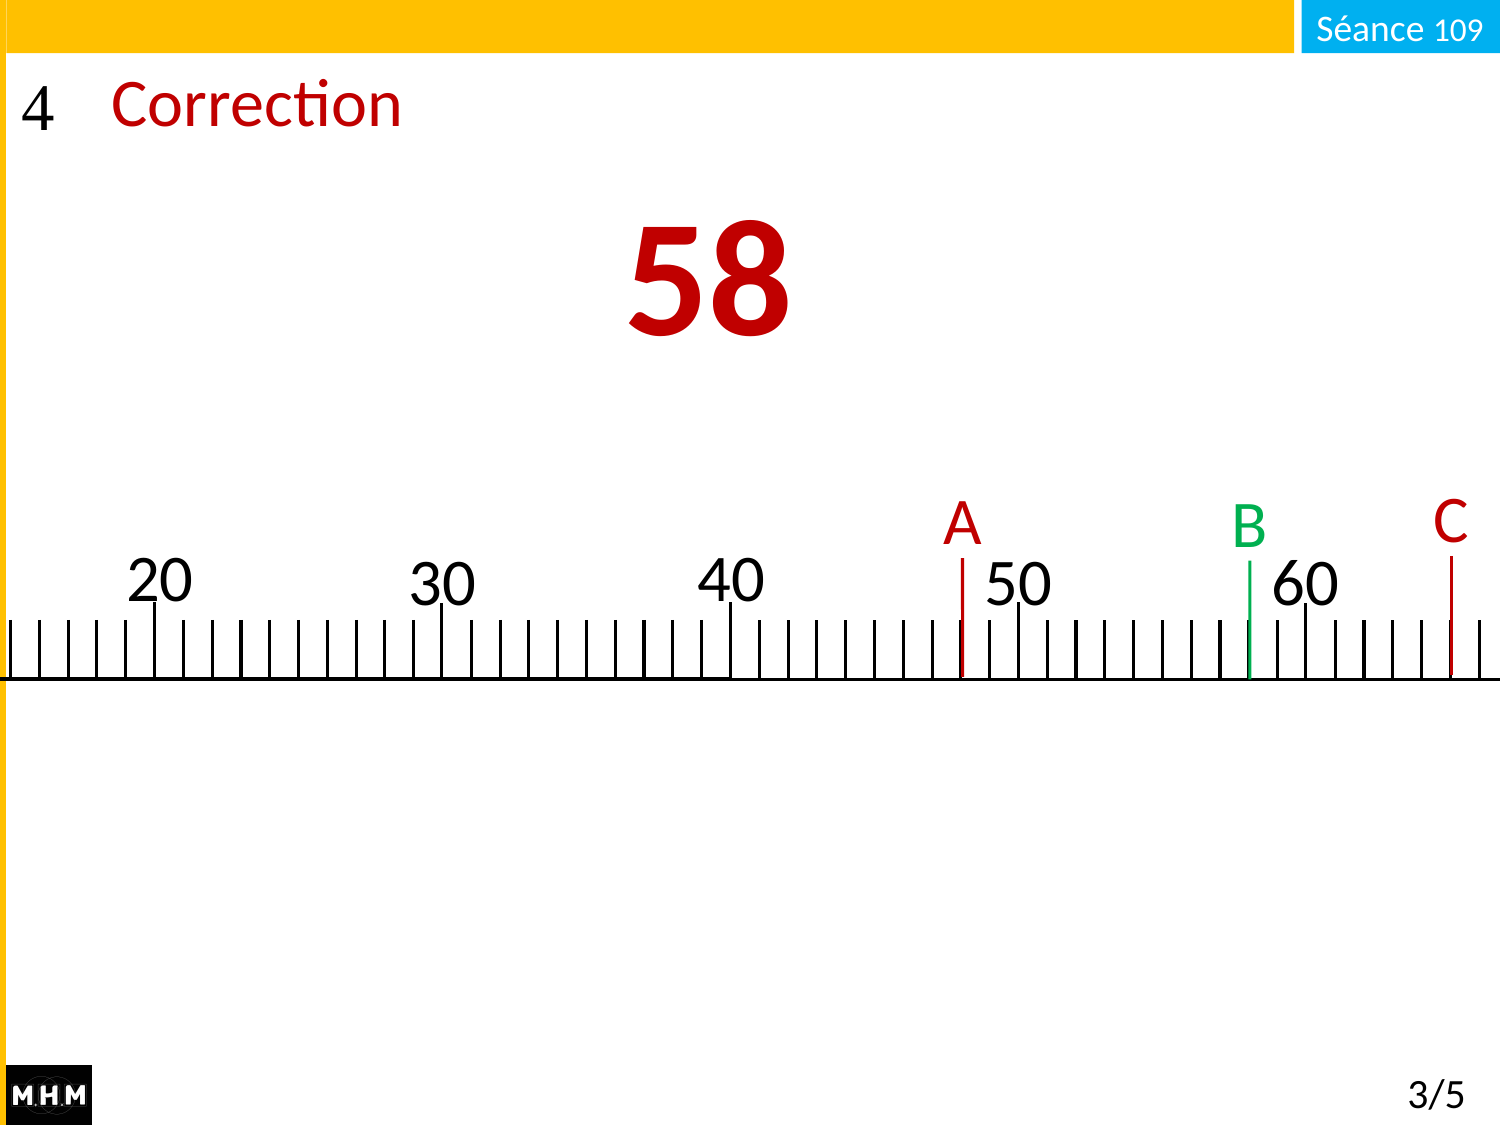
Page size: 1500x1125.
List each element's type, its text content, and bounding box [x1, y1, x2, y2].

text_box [1411, 475, 1492, 675]
text_box 30 [402, 538, 482, 602]
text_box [0, 602, 1210, 680]
picture [6, 1065, 92, 1125]
title Correction [96, 60, 1391, 150]
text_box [922, 477, 1003, 677]
list 3/5 [1373, 1064, 1500, 1125]
text_box 40 [697, 534, 777, 602]
text_box 20 [126, 534, 206, 602]
text_box 50 [1003, 538, 1058, 602]
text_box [1210, 480, 1290, 680]
text_box 58 [599, 161, 818, 377]
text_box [1290, 602, 1500, 680]
text_box 60 [1290, 538, 1351, 602]
